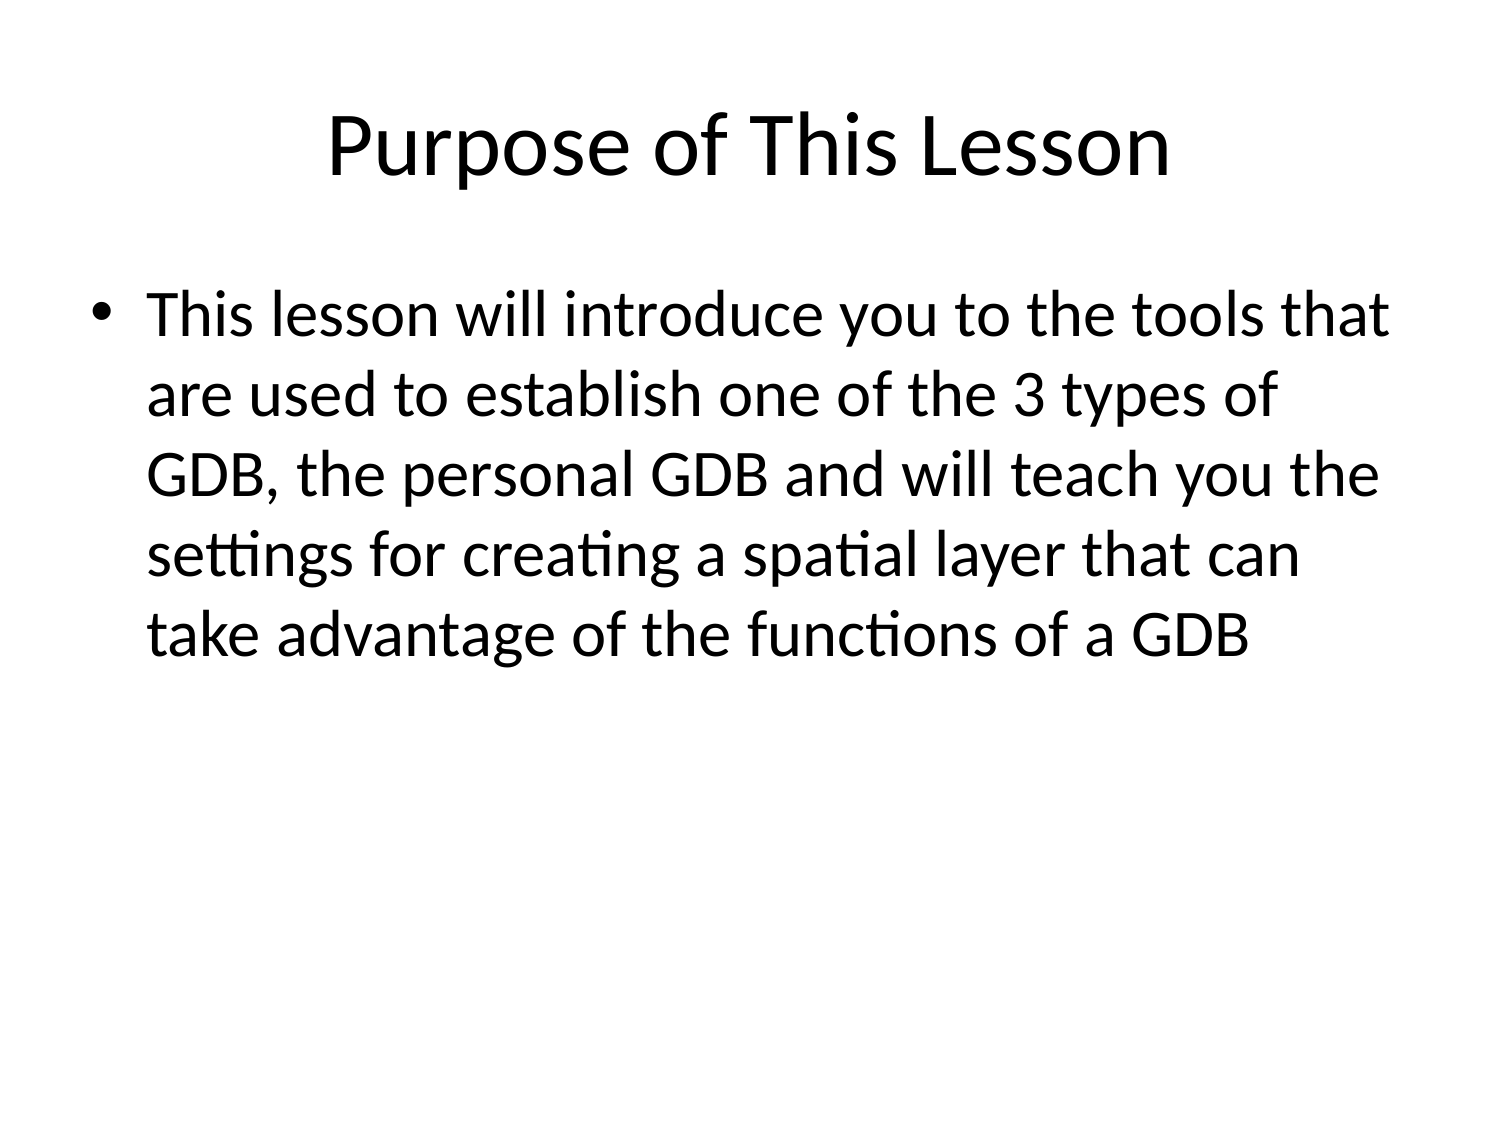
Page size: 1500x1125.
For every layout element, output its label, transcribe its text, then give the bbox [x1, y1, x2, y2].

title Purpose of This Lesson [75, 45, 1425, 233]
list This lesson will introduce you to the tools that are used to establish one of the 3 types of GDB, the personal GDB and will teach you the settings for creating a spatial layer that can take advantage of the functions of a GDB [75, 262, 1425, 1005]
